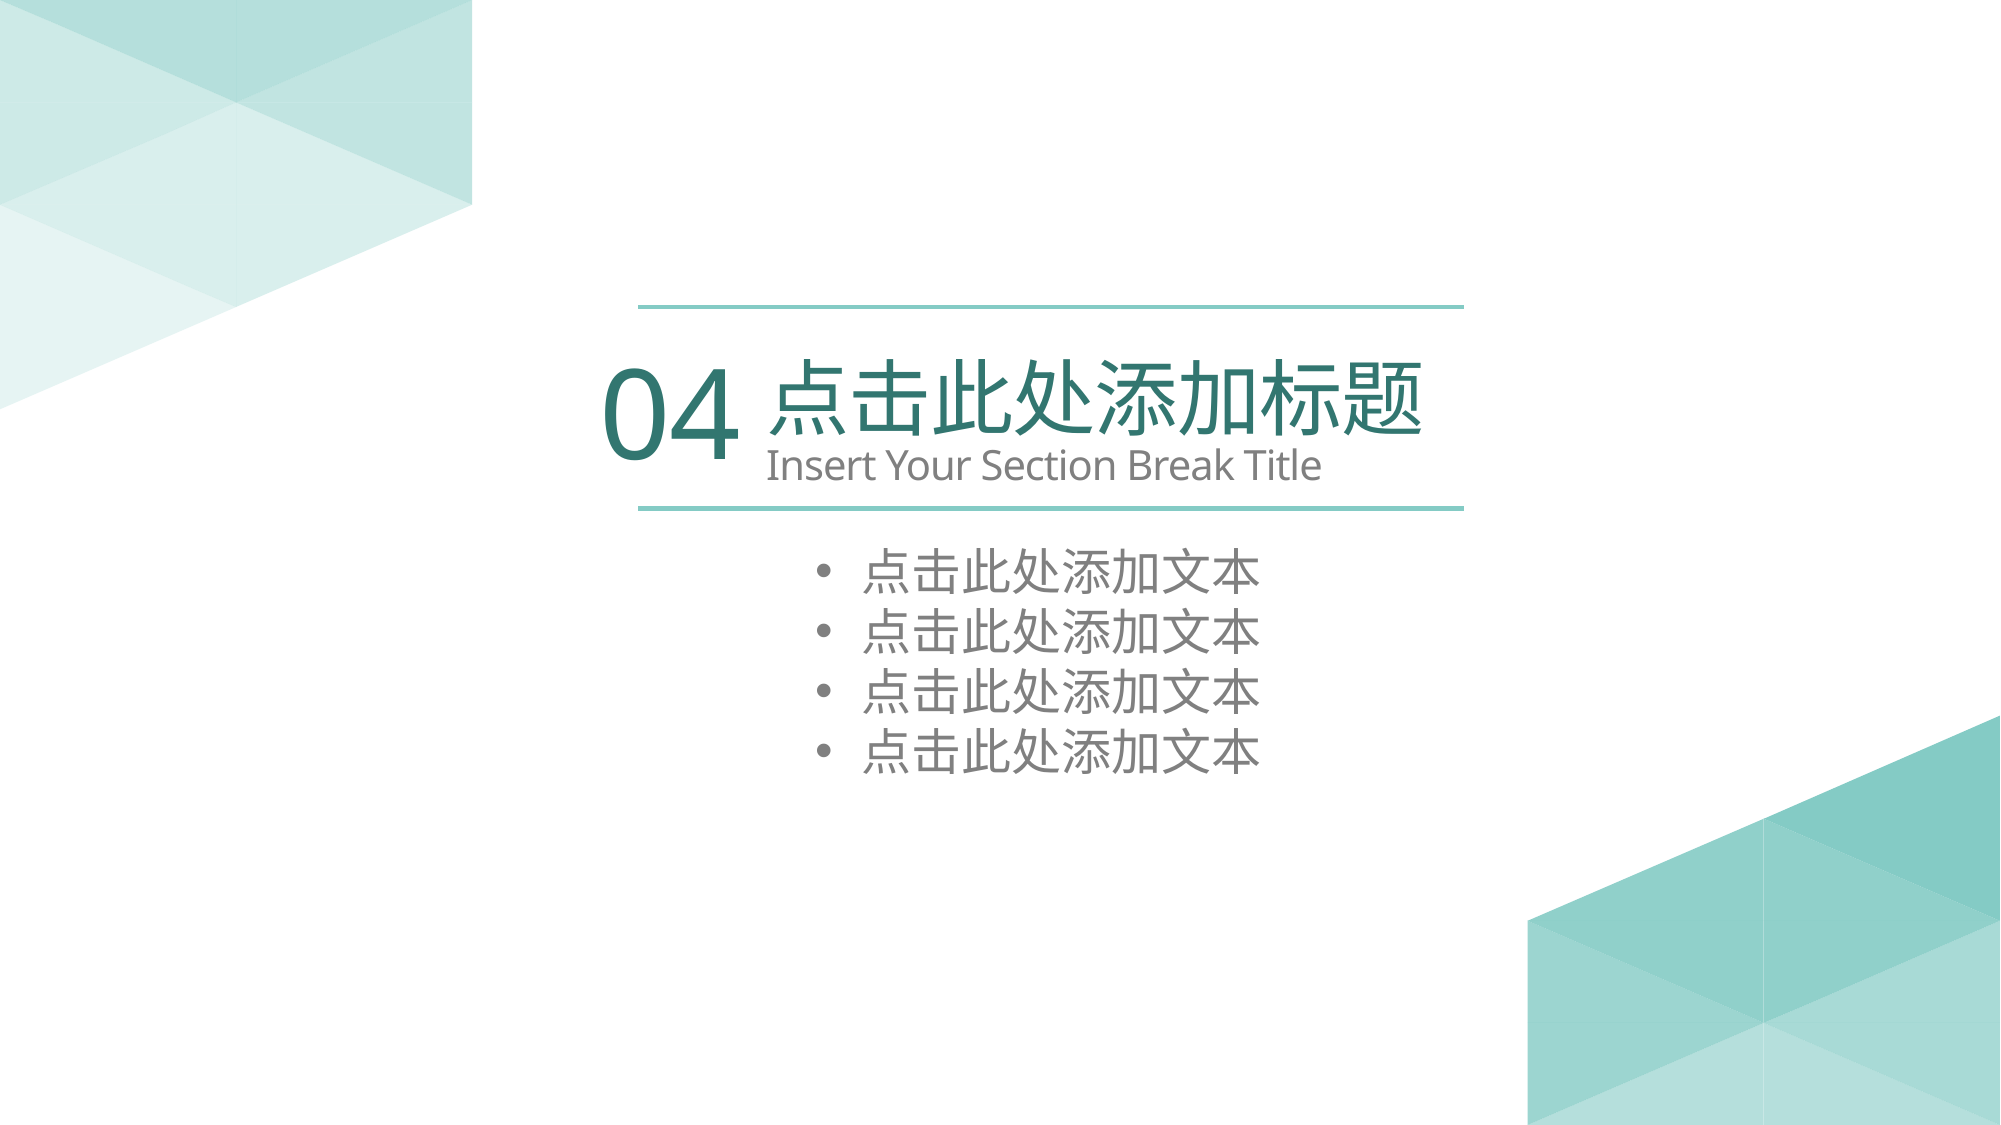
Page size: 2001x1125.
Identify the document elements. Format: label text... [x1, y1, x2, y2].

text_box 点击此处添加文本 点击此处添加文本 点击此处添加文本 点击此处添加文本 [800, 532, 1520, 788]
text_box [0, 0, 473, 410]
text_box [1527, 715, 2000, 1125]
title 点击此处添加标题 Insert Your Section Break Title [751, 354, 1569, 486]
text_box 04 [584, 349, 780, 484]
